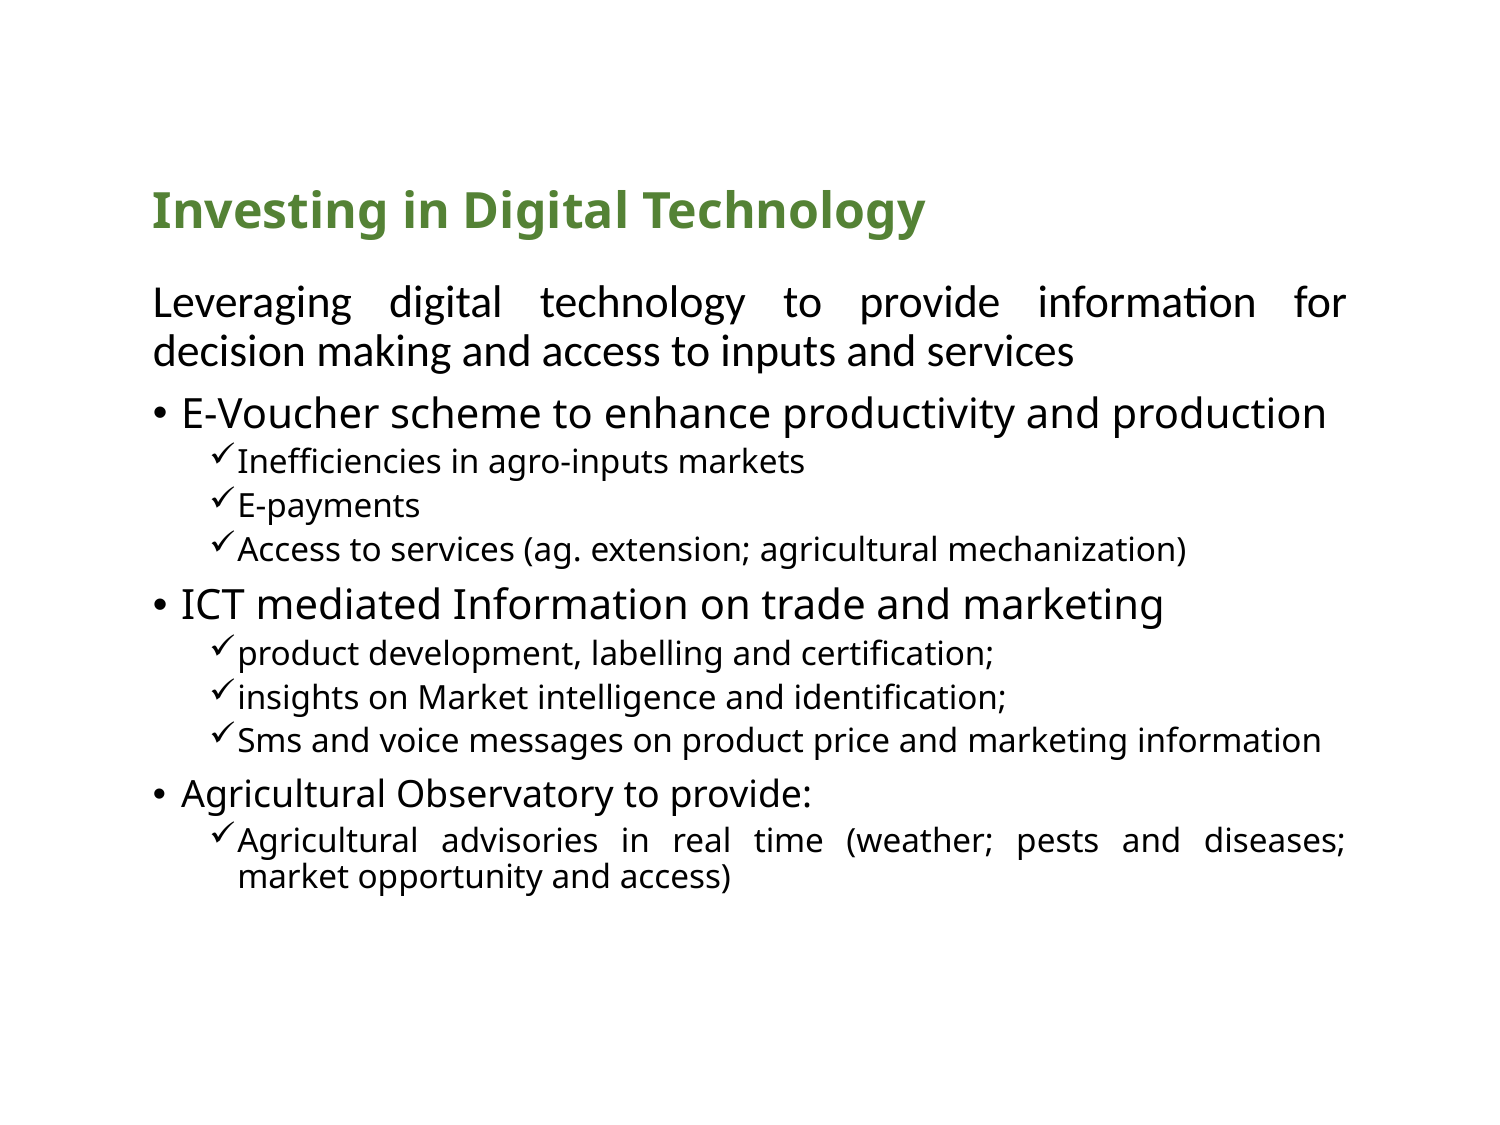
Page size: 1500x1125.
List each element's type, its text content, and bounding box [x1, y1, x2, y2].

text_box Investing in Digital Technology [137, 174, 1397, 251]
list Leveraging digital technology to provide information for decision making and access to inputs and services E-Voucher scheme to enhance productivity and production Inefficiencies in agro-inputs markets E-payments Access to services (ag. extension; agricultural mechanization) ICT mediated Information on trade and marketing product development, labelling and certification; insights on Market intelligence and identification; Sms and voice messages on product price and marketing information Agricultural Observatory to provide: Agricultural advisories in real time (weather; pests and diseases; market opportunity and access) [137, 270, 1364, 928]
